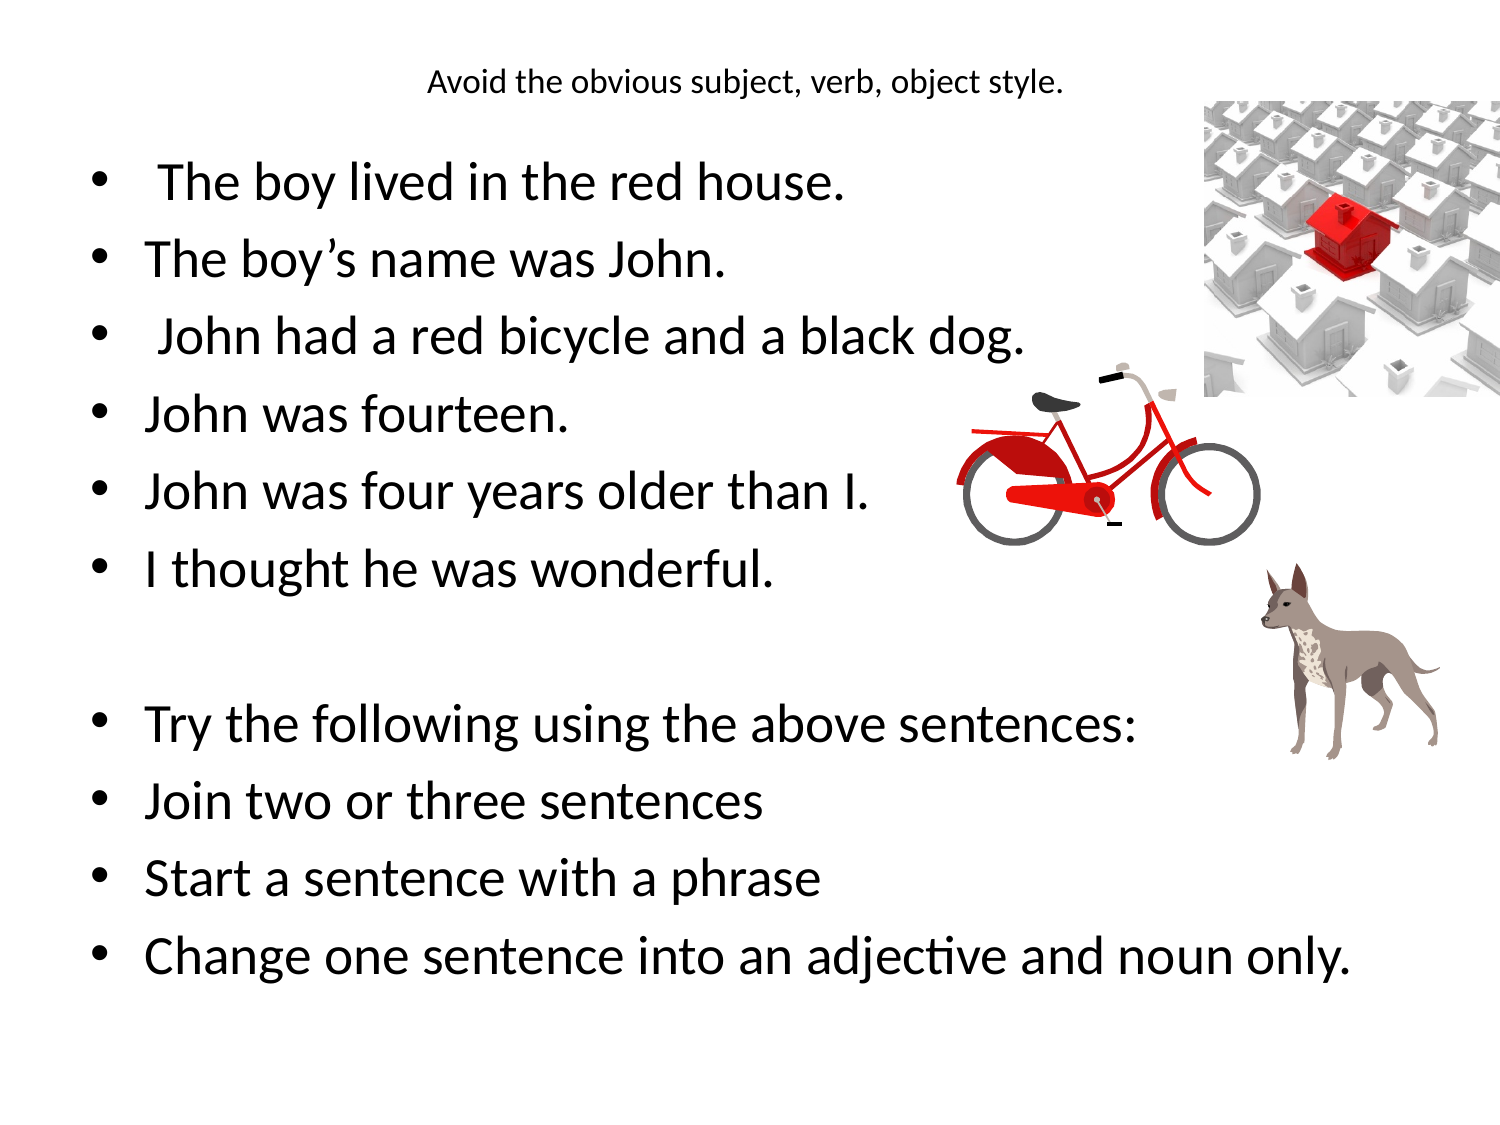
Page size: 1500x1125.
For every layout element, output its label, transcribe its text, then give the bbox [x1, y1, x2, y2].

title Avoid the obvious subject, verb, object style. [75, 7, 1425, 137]
picture [955, 101, 1500, 547]
list The boy lived in the red house. The boy’s name was John. John had a red bicycle and a black dog. John was fourteen. John was four years older than I. I thought he was wonderful. Try the following using the above sentences: Join two or three sentences Start a sentence with a phrase Change one sentence into an adjective and noun only. [75, 137, 1425, 1005]
picture [1260, 562, 1441, 761]
